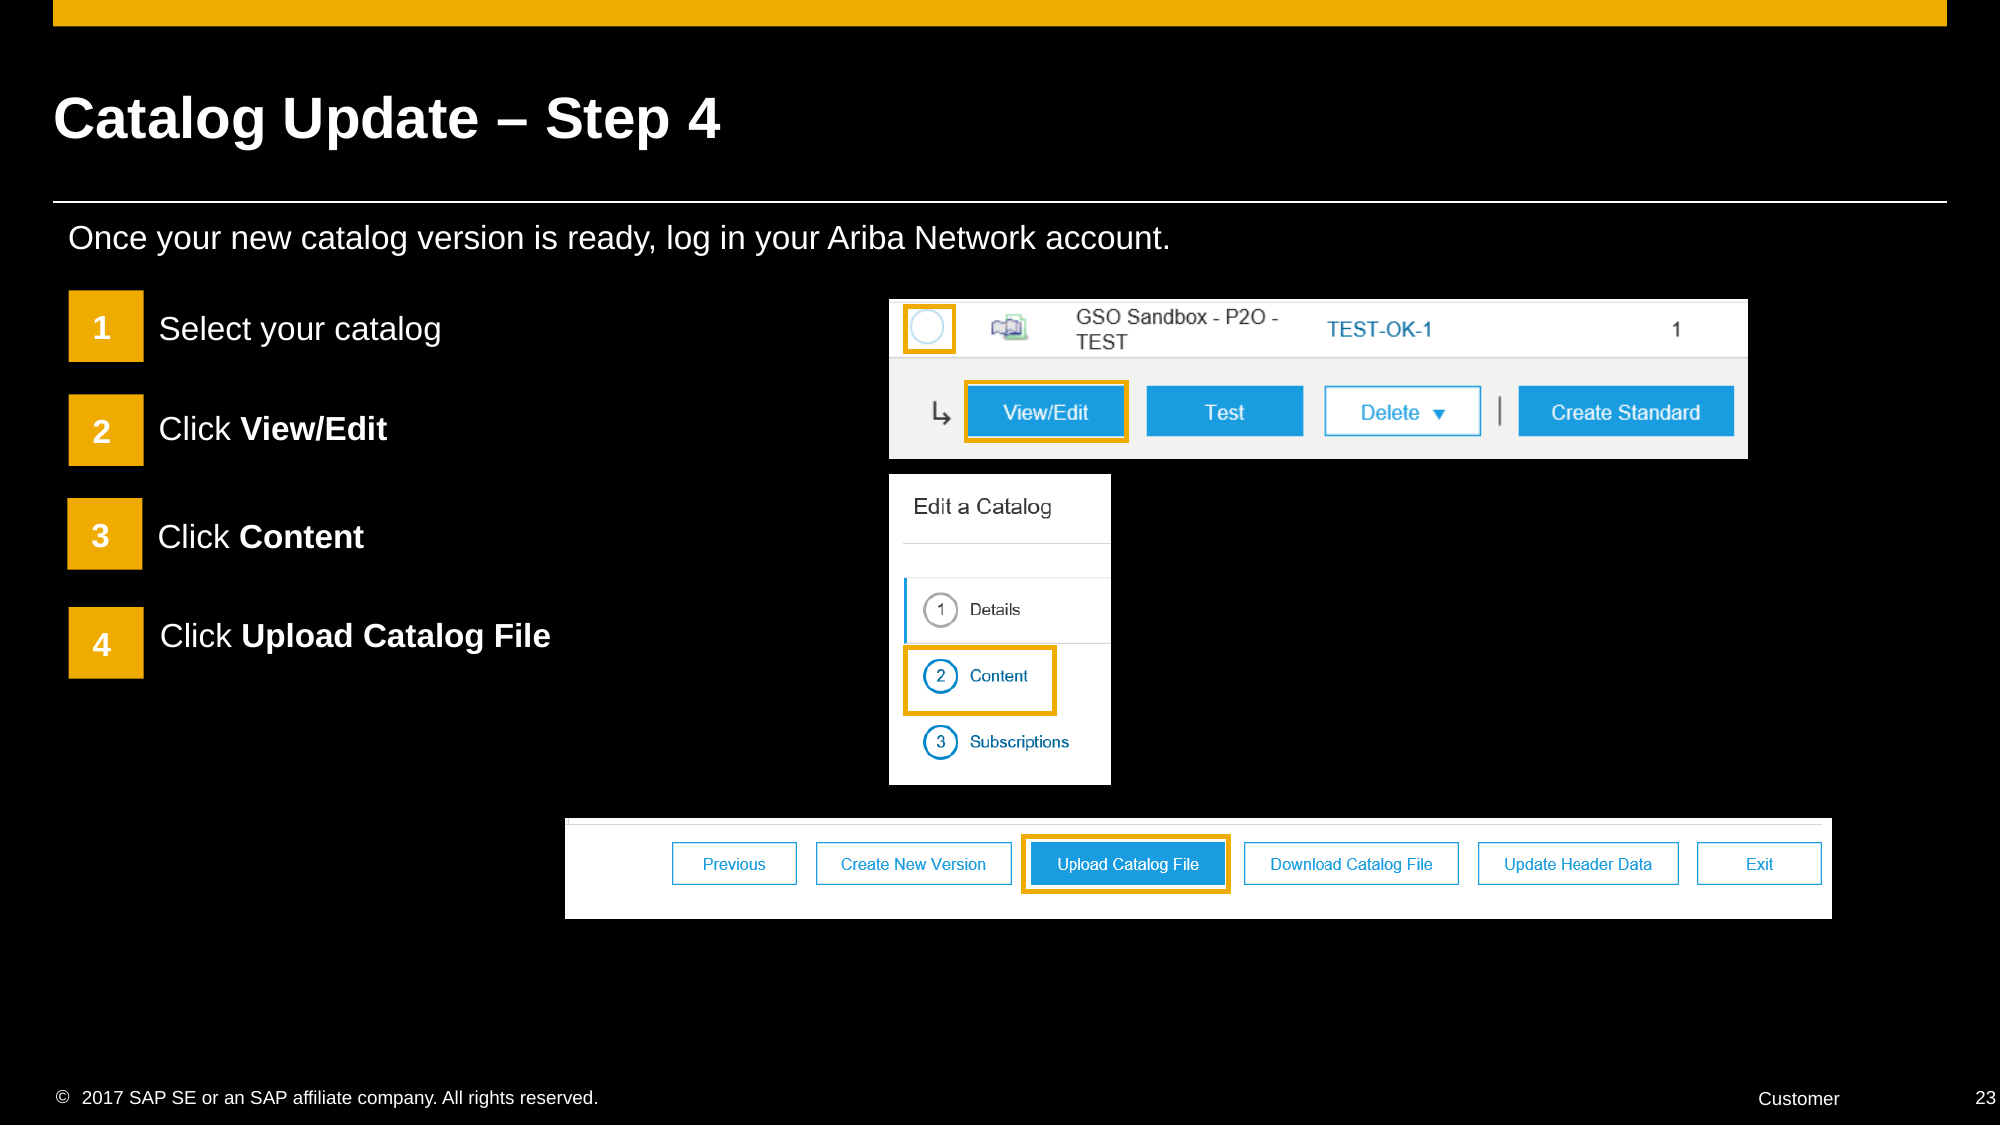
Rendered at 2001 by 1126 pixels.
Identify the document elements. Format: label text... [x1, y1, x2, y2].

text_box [564, 817, 1832, 920]
text_box 4 Se [68, 607, 144, 679]
text_box Once your new catalog version is ready, log in your Ariba Network account. [53, 208, 1443, 444]
text_box Click View/Edit [143, 399, 883, 507]
title Catalog Update – Step 4 [53, 53, 1947, 178]
text_box 3 Se [67, 498, 143, 570]
text_box 1 Se [68, 290, 144, 362]
text_box Select your catalog [143, 299, 888, 399]
text_box Click Content [142, 507, 883, 607]
text_box 2 Se [68, 394, 144, 466]
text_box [889, 299, 1748, 786]
text_box Click Upload Catalog File [144, 606, 1535, 842]
